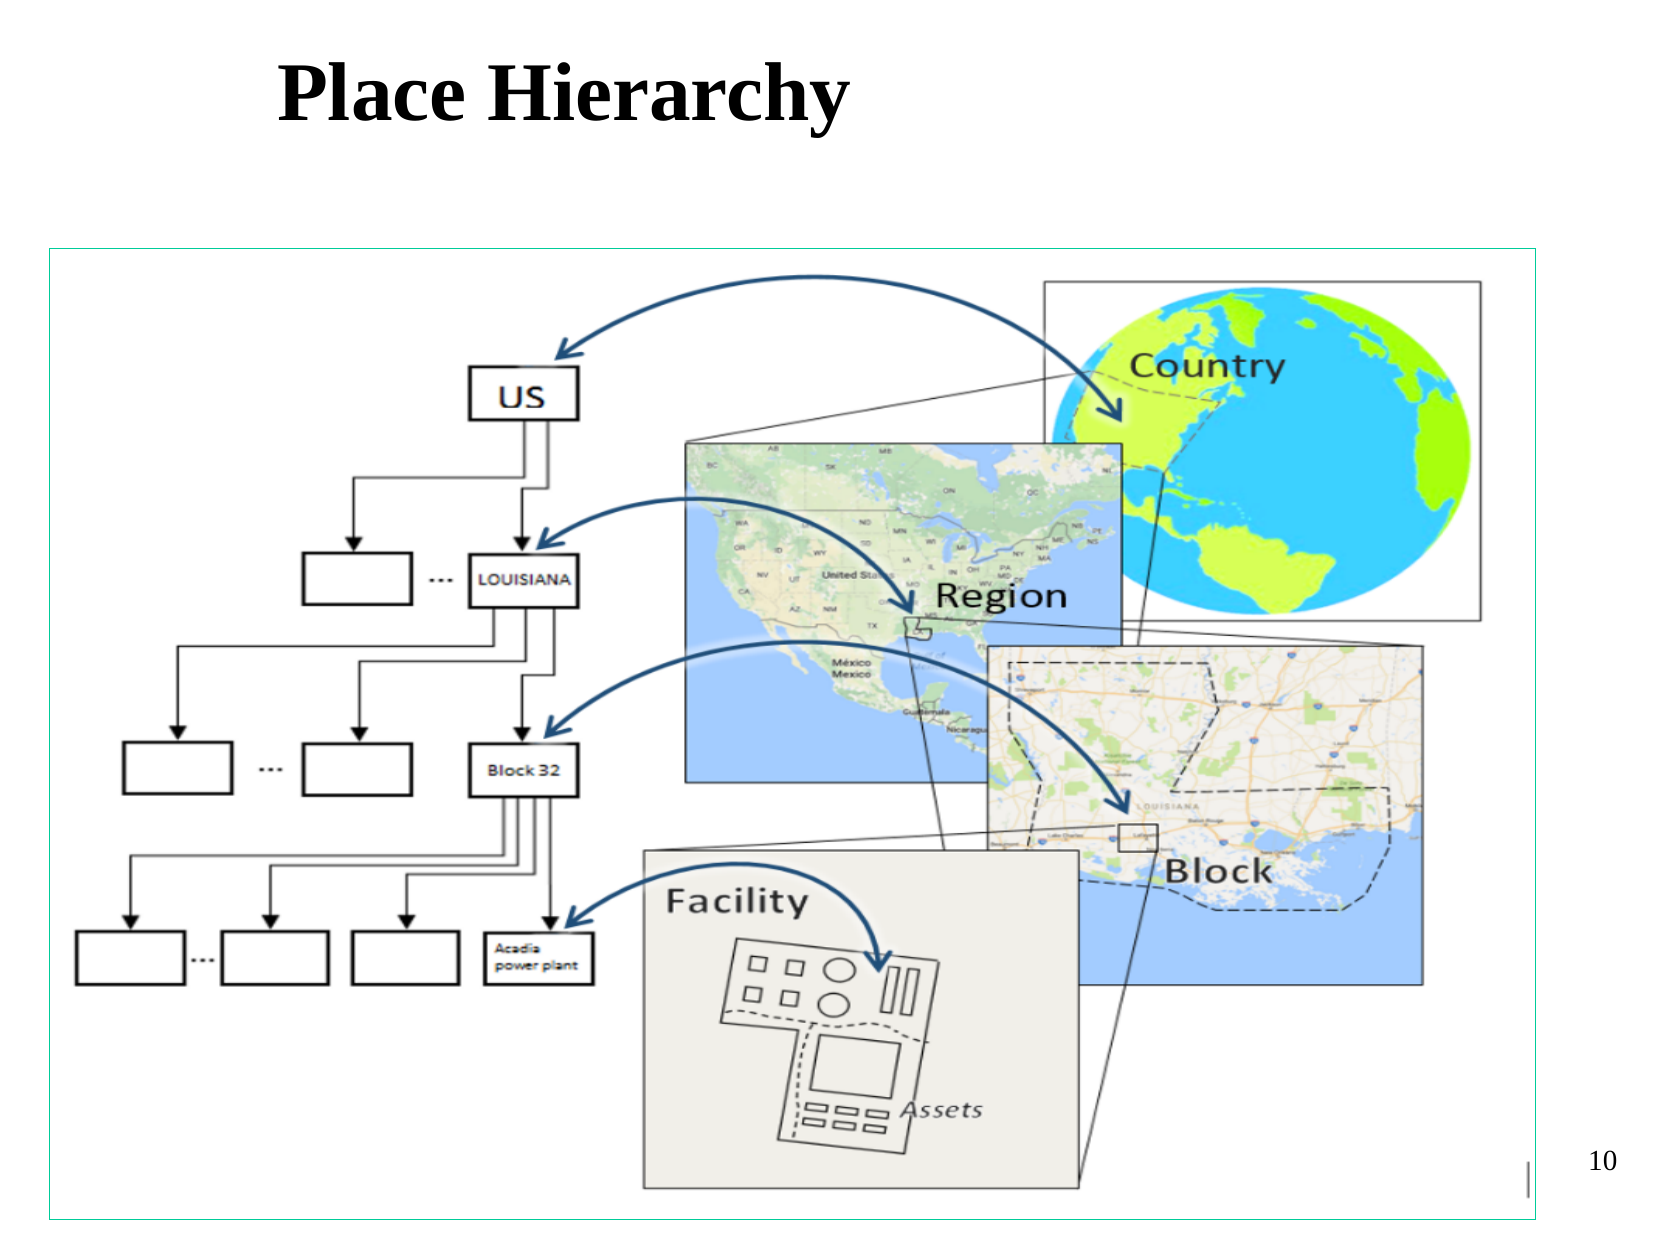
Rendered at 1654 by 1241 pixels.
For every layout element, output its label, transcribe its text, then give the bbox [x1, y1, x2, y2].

slide_number 10 [1539, 1136, 1635, 1220]
picture [49, 248, 1536, 1220]
title Place Hierarchy [260, 12, 1627, 162]
